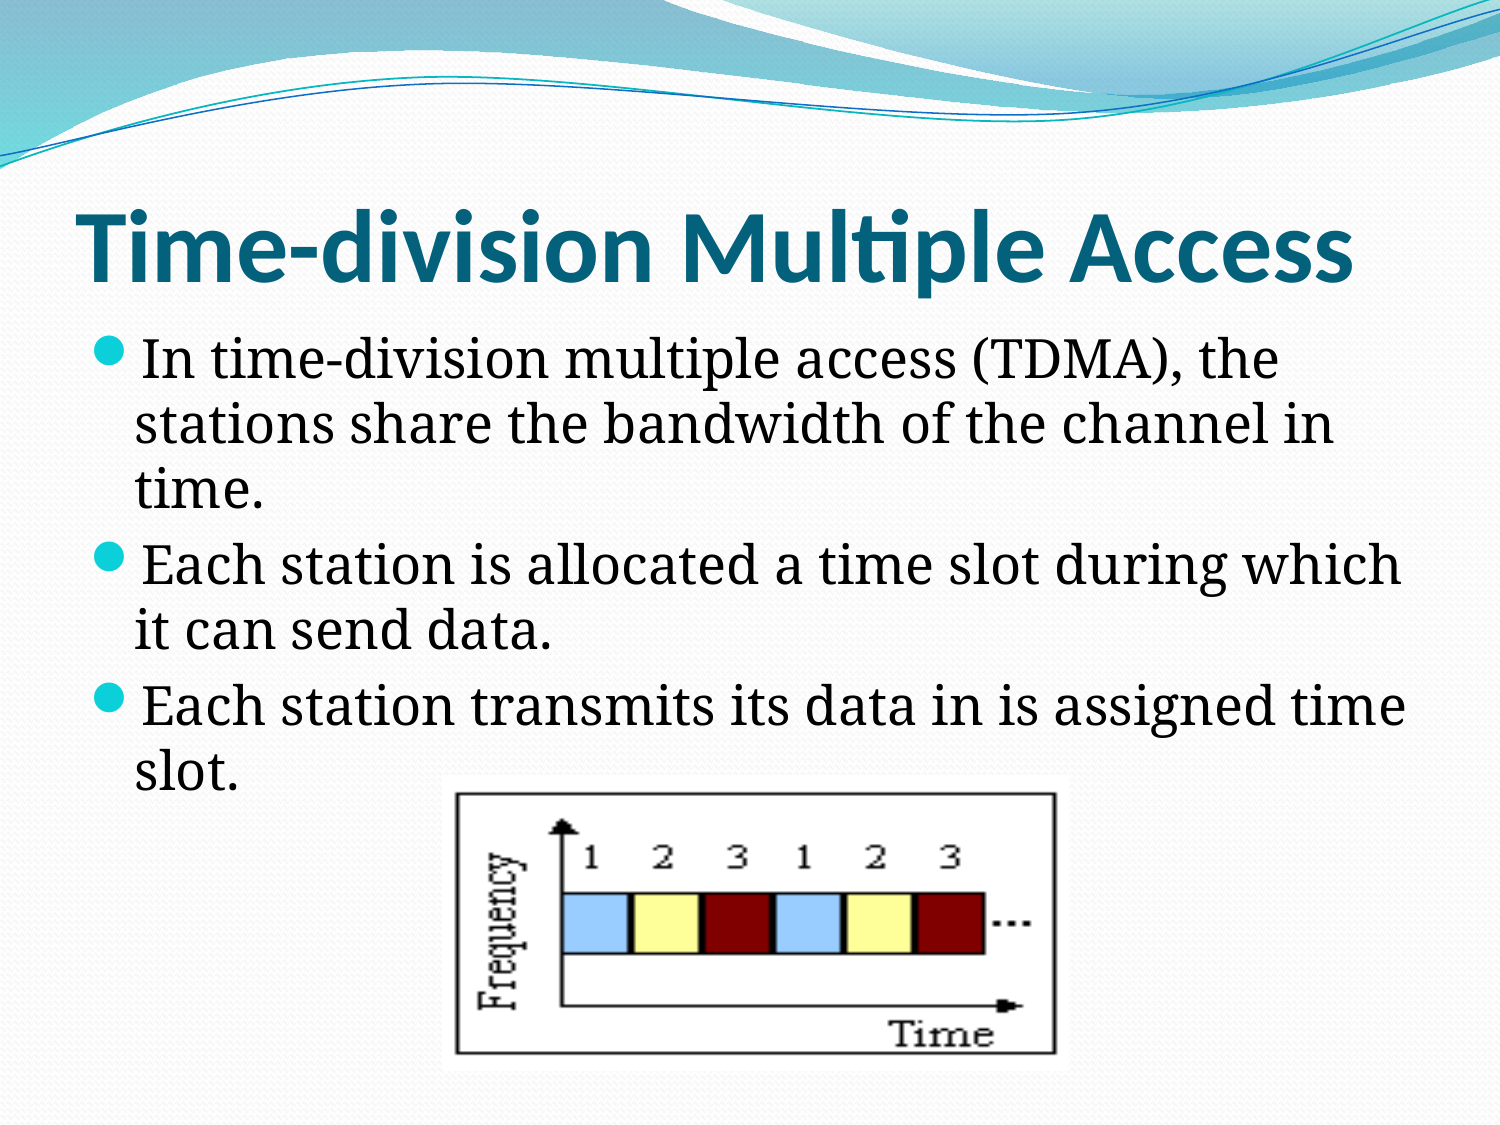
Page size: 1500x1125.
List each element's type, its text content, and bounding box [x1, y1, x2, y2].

list In time-division multiple access (TDMA), the stations share the bandwidth of the channel in time. Each station is allocated a time slot during which it can send data. Each station transmits its data in is assigned time slot. [75, 317, 1425, 1038]
title Time-division Multiple Access [75, 115, 1425, 303]
picture [442, 774, 1070, 1071]
